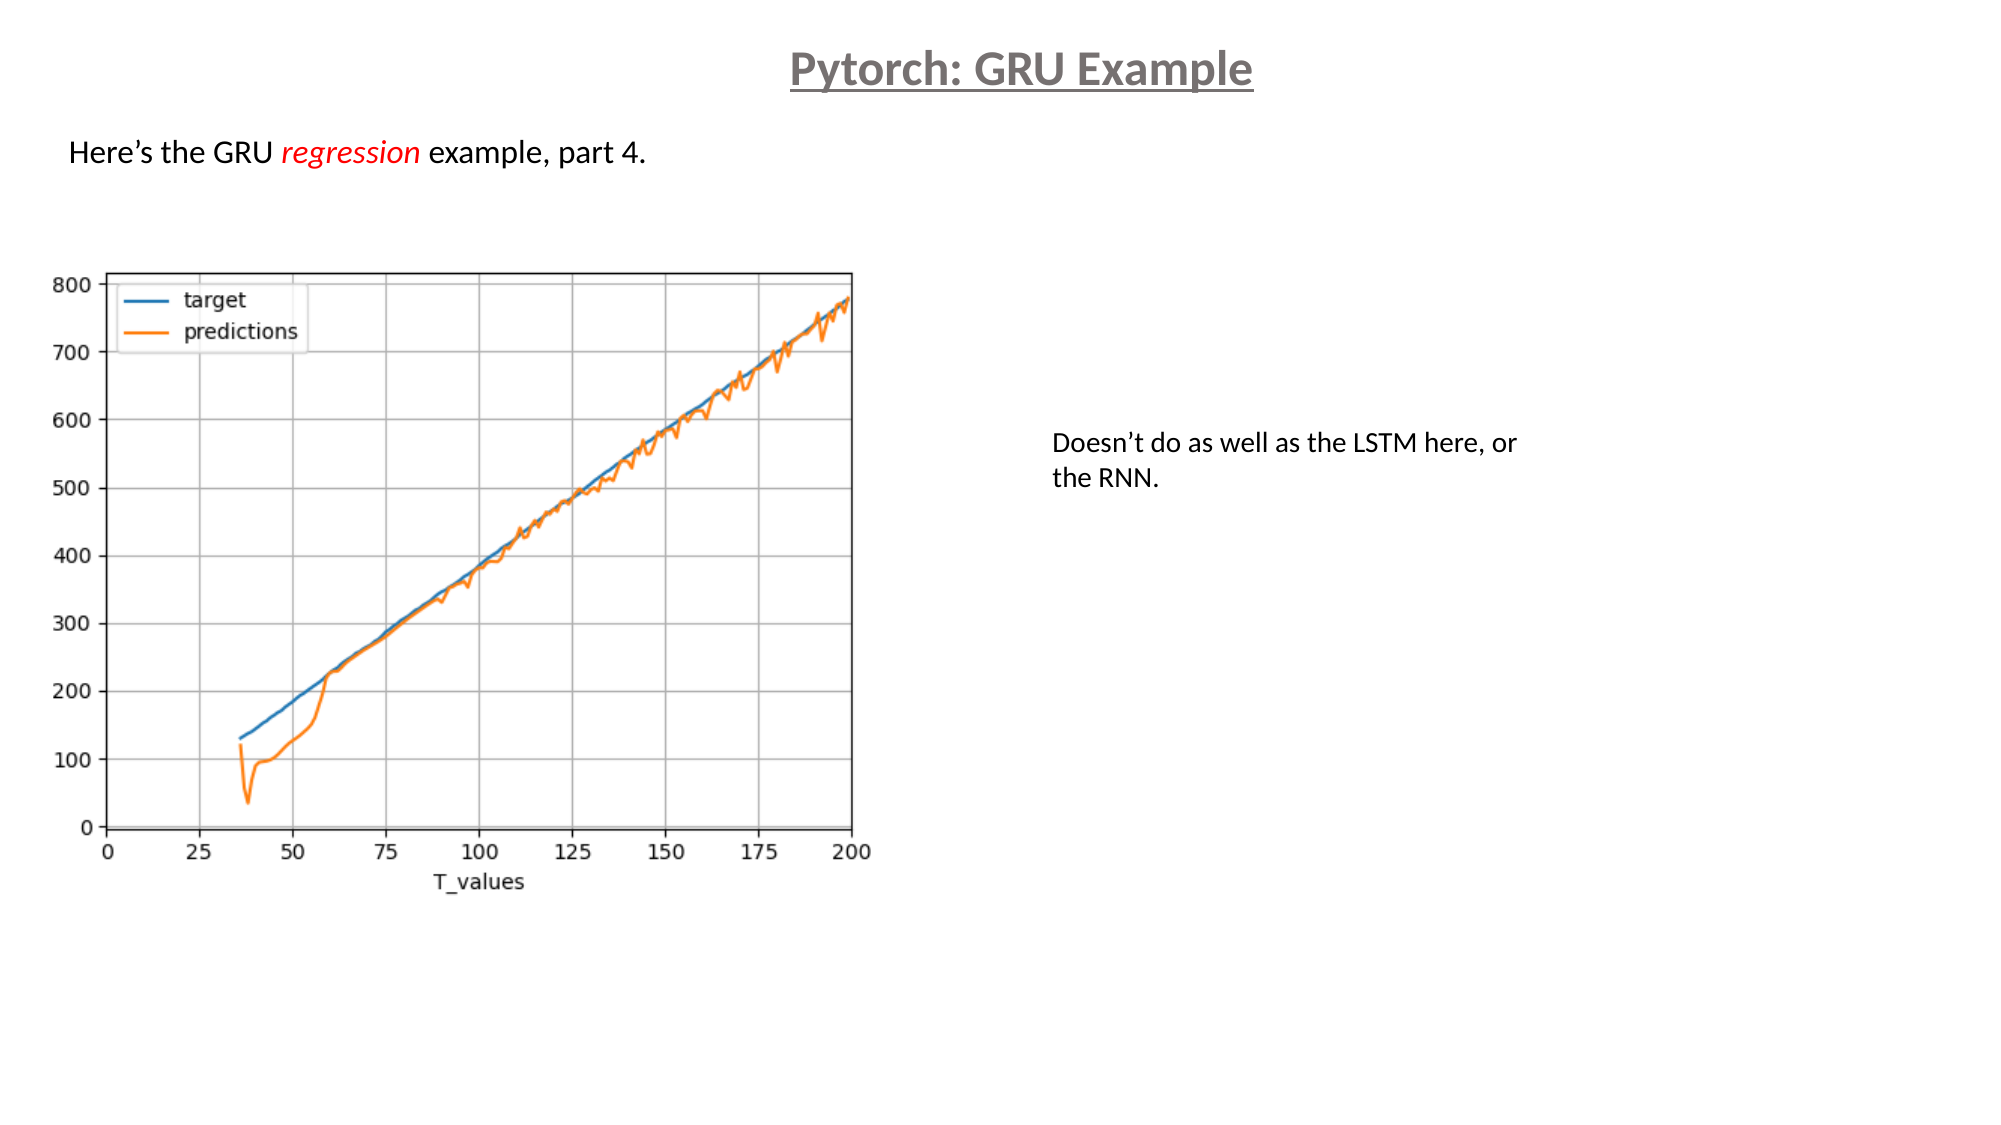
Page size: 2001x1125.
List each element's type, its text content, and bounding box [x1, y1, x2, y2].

text_box Doesn’t do as well as the LSTM here, or the RNN. [1037, 416, 1567, 502]
text_box Here’s the GRU regression example, part 4. [54, 123, 682, 178]
text_box Pytorch: GRU Example [775, 28, 1269, 104]
picture [37, 258, 886, 909]
